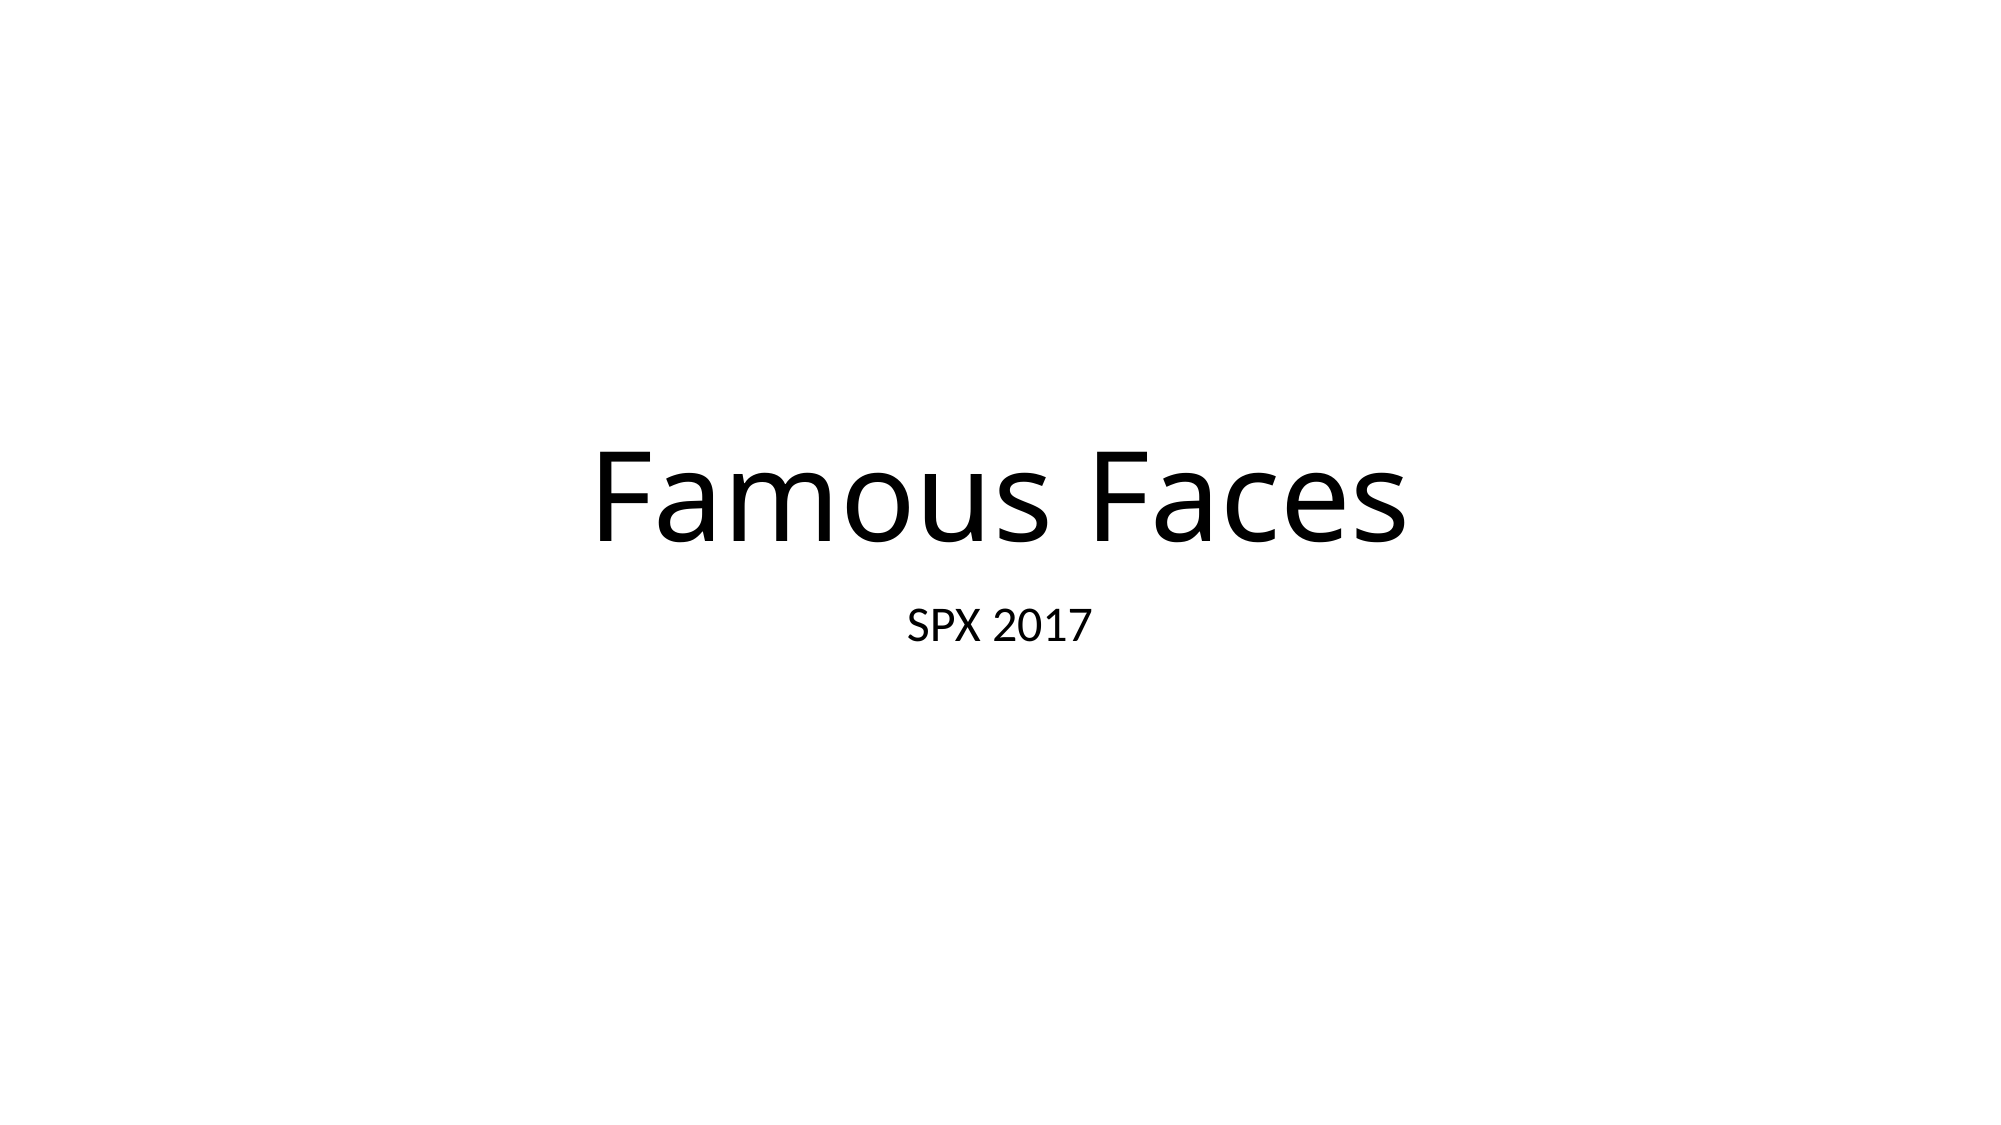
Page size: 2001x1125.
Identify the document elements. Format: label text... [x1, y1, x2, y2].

subtitle SPX 2017 [249, 590, 1750, 863]
title Famous Faces [249, 184, 1750, 576]
